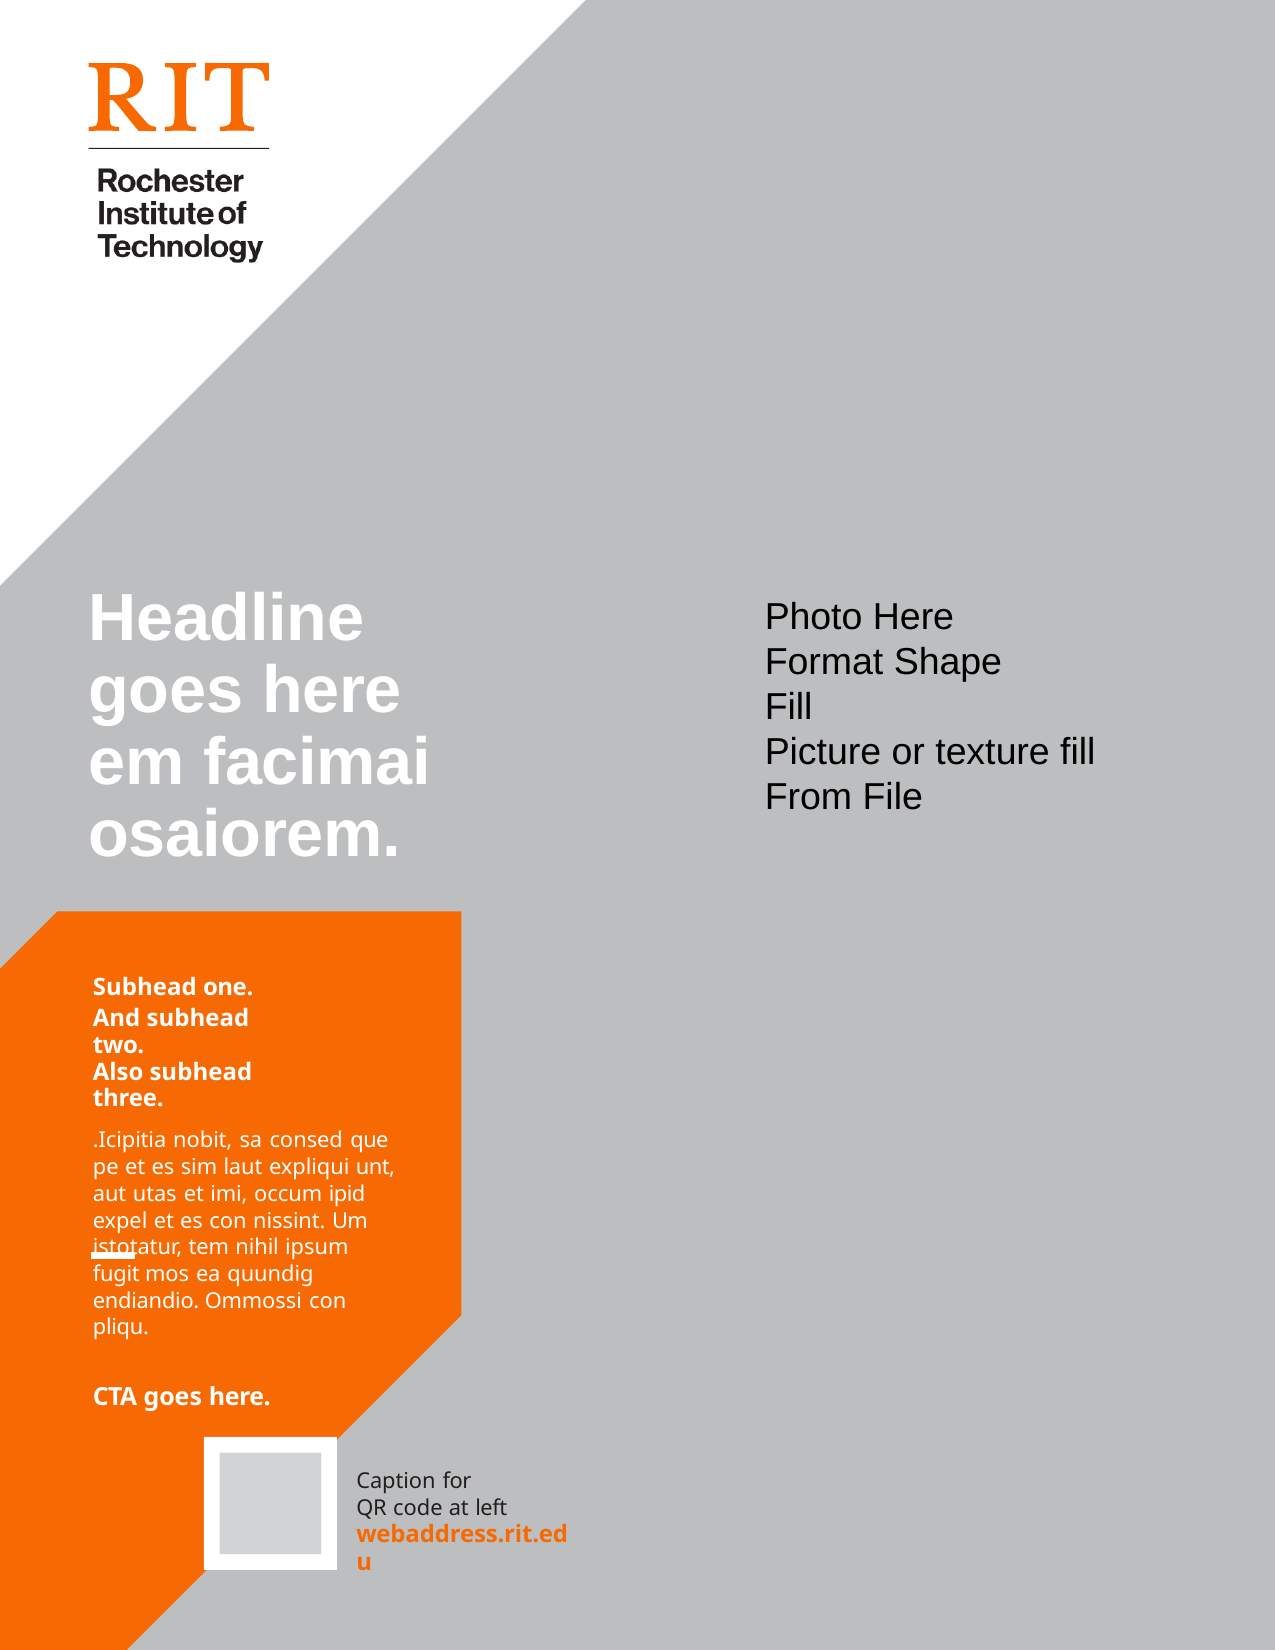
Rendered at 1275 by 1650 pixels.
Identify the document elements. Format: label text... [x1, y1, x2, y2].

text_box Photo Here Format Shape Fill Picture or texture fill From File [750, 584, 1138, 825]
text_box Caption for QR code at left webaddress.rit.edu [354, 1464, 569, 1576]
text_box Subhead one. And subhead two. Also subhead three. .Icipitia nobit, sa consed que pe et es sim laut expliqui unt, aut utas et imi, occum ipid expel et es con nissint. Um istotatur, tem nihil ipsum fugit mos ea quundig endiandio. Ommossi con pliqu. CTA goes here. [90, 968, 398, 1411]
text_box [0, 0, 1275, 1650]
text_box [203, 1436, 337, 1570]
text_box [0, 911, 462, 1650]
text_box [219, 1452, 322, 1555]
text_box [88, 62, 272, 272]
text_box Headline goes here em facimai osaiorem. [86, 565, 463, 871]
